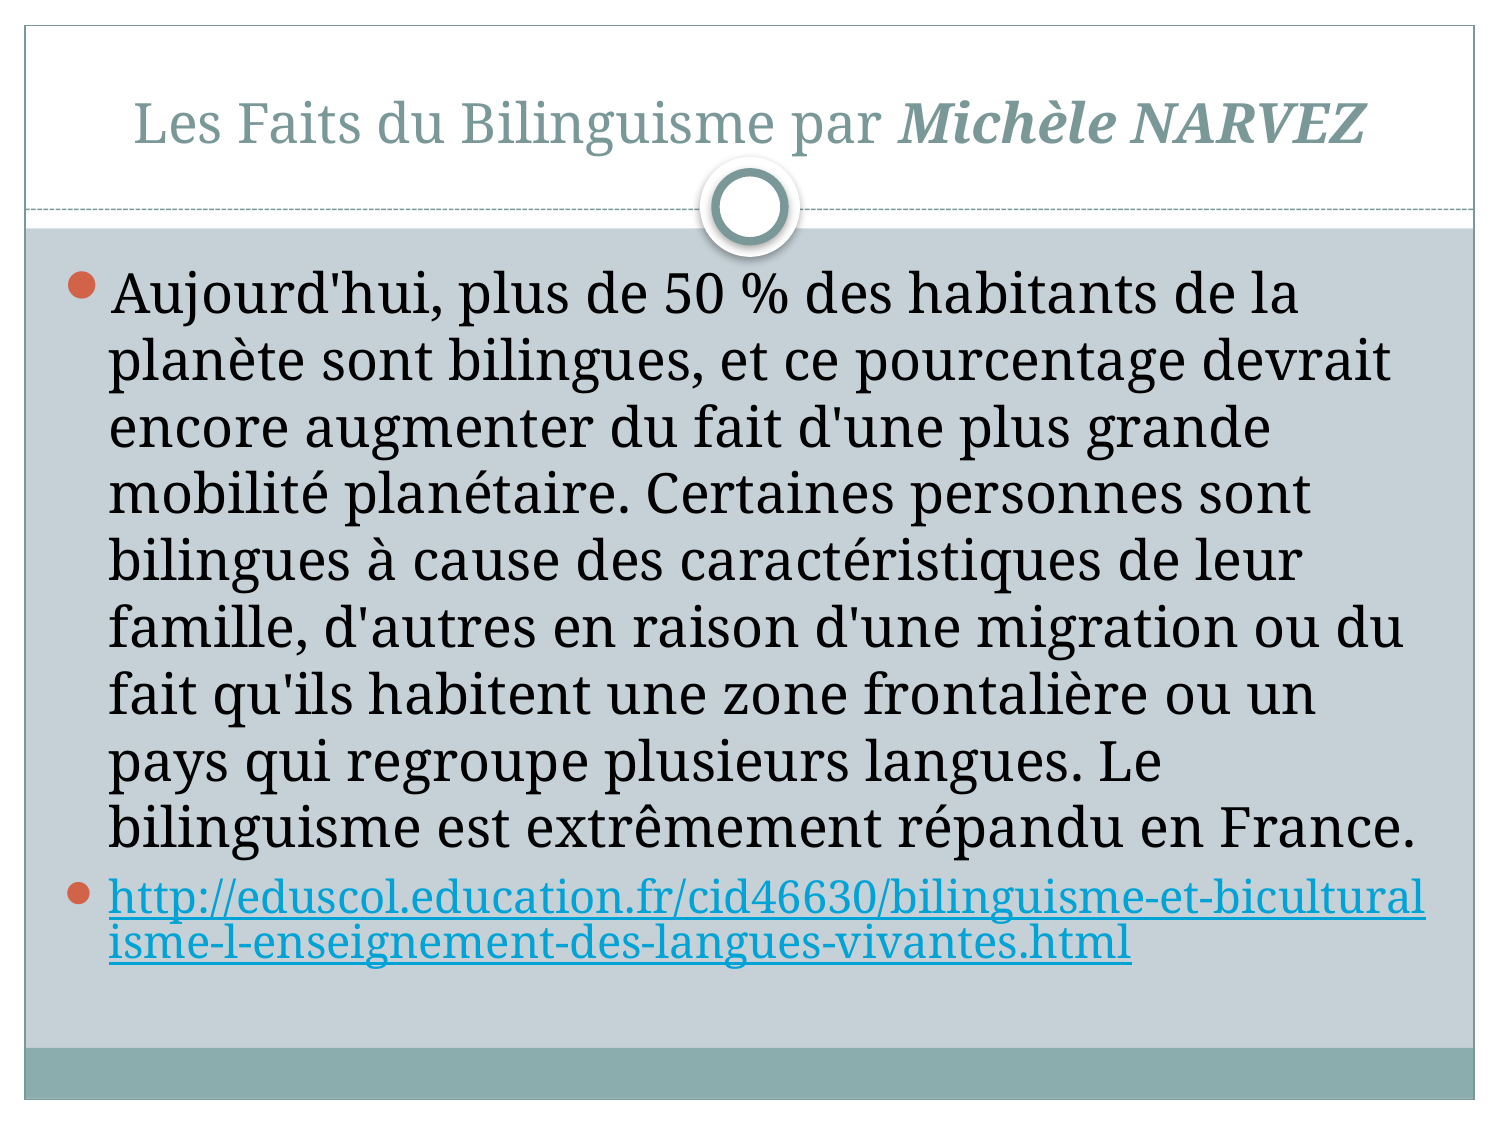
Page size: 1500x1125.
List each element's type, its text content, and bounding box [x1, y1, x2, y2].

title Les Faits du Bilinguisme par Michèle NARVEZ [0, 37, 1500, 162]
list Aujourd'hui, plus de 50 % des habitants de la planète sont bilingues, et ce pourcentage devrait encore augmenter du fait d'une plus grande mobilité planétaire. Certaines personnes sont bilingues à cause des caractéristiques de leur famille, d'autres en raison d'une migration ou du fait qu'ils habitent une zone frontalière ou un pays qui regroupe plusieurs langues. Le bilinguisme est extrêmement répandu en France. http://eduscol.education.fr/cid46630/bilinguisme-et-biculturalisme-l-enseignement-des-langues-vivantes.html [49, 250, 1445, 1001]
